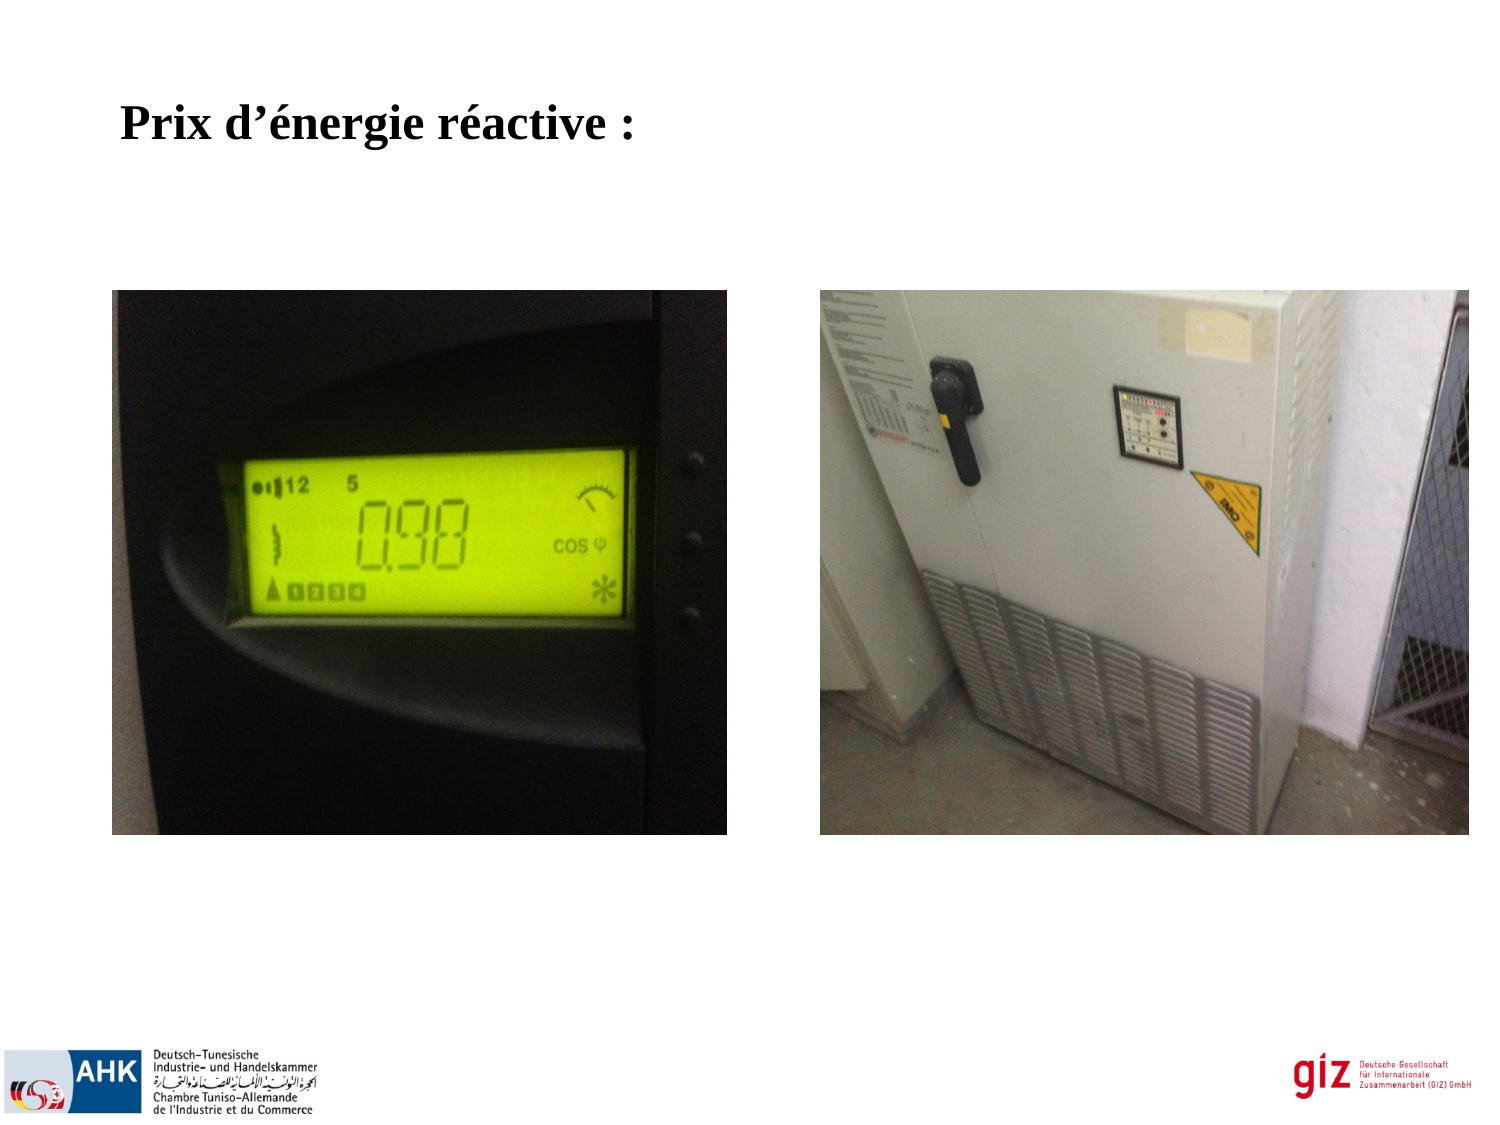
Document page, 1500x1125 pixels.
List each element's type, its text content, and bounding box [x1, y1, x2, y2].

picture [820, 290, 1470, 835]
picture [111, 290, 727, 835]
picture [3, 1049, 317, 1114]
text_box Prix d’énergie réactive : [105, 81, 731, 157]
picture [1275, 1031, 1500, 1125]
